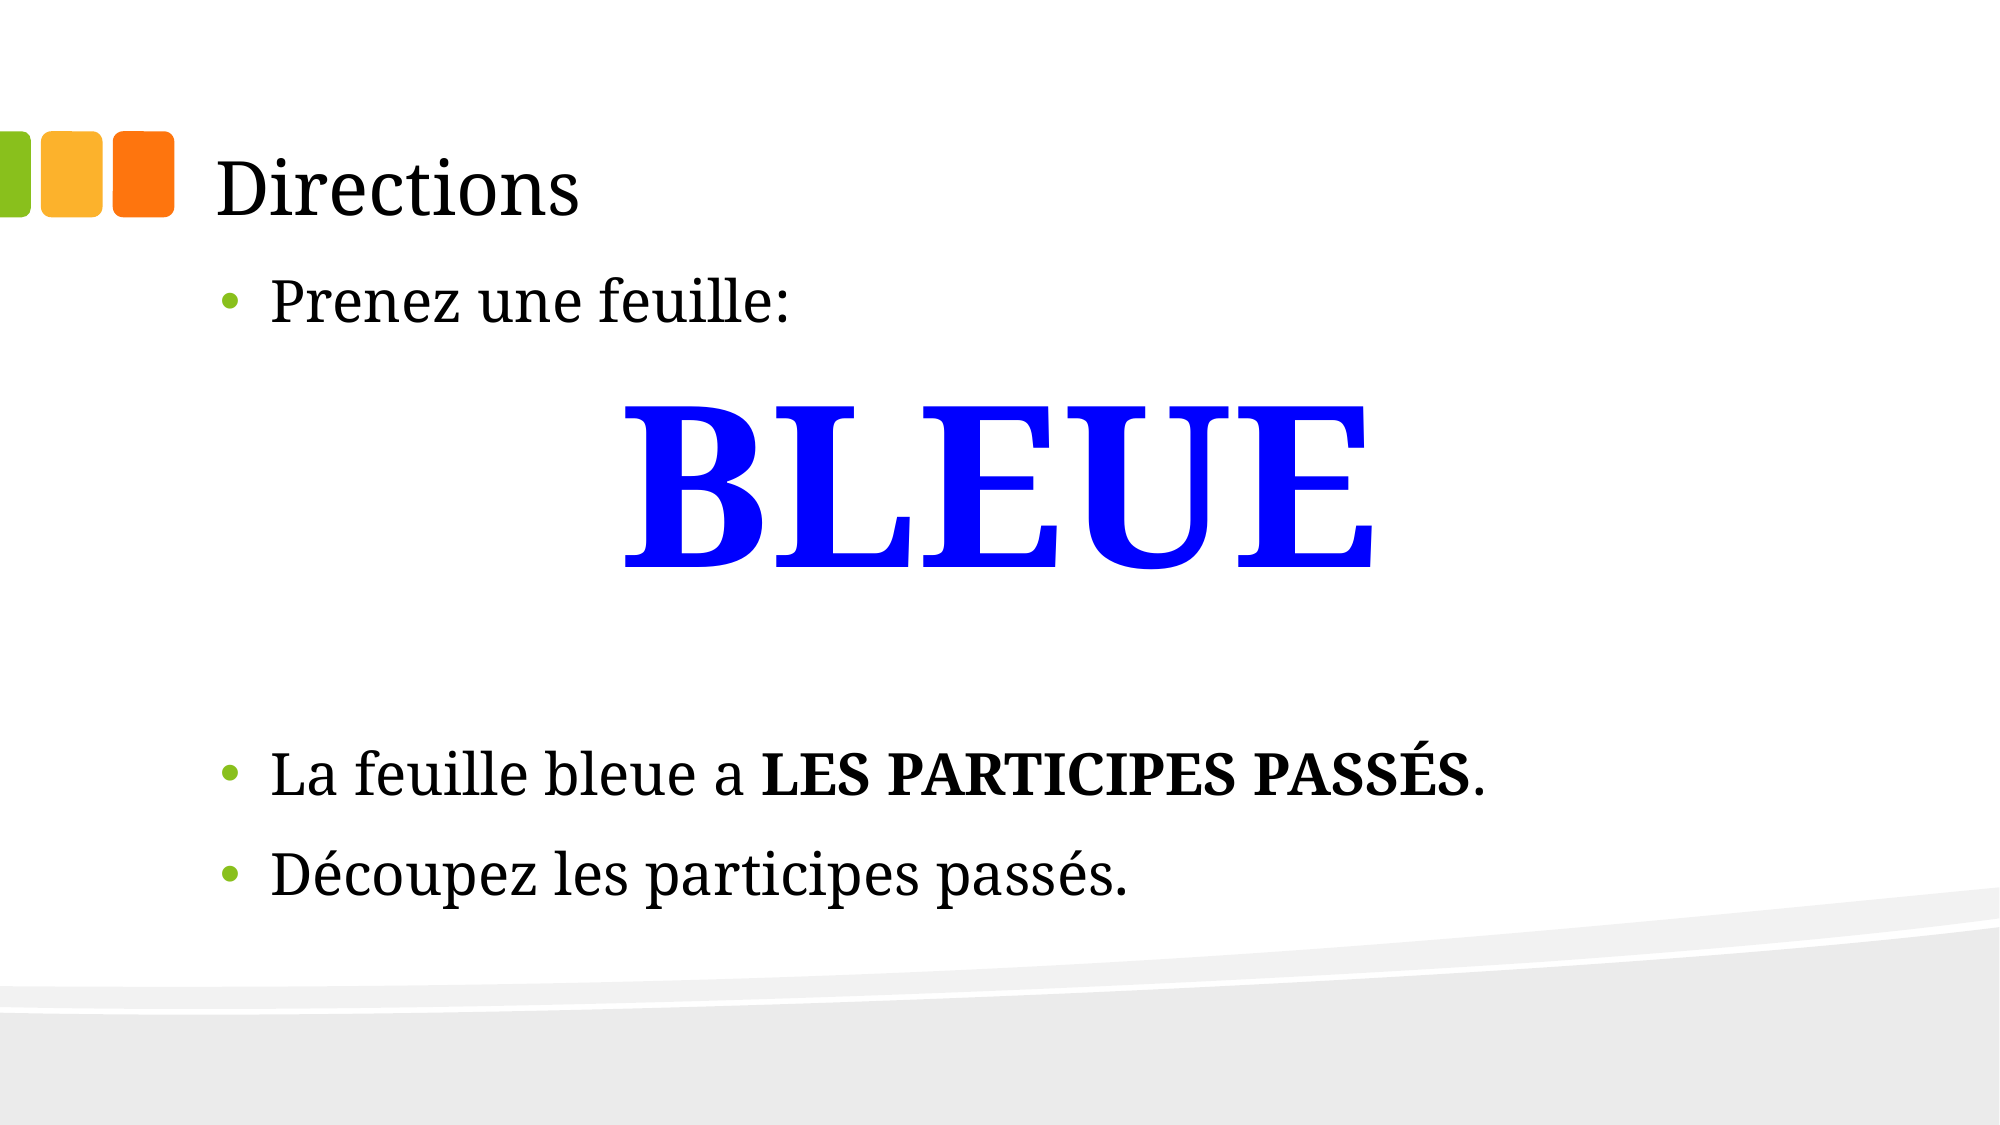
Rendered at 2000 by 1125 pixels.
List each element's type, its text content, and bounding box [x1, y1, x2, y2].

list Prenez une feuille: BLEUE La feuille bleue a LES PARTICIPES PASSÉS. Découpez les participes passés. [199, 262, 1800, 1013]
title Directions [199, 24, 1800, 238]
